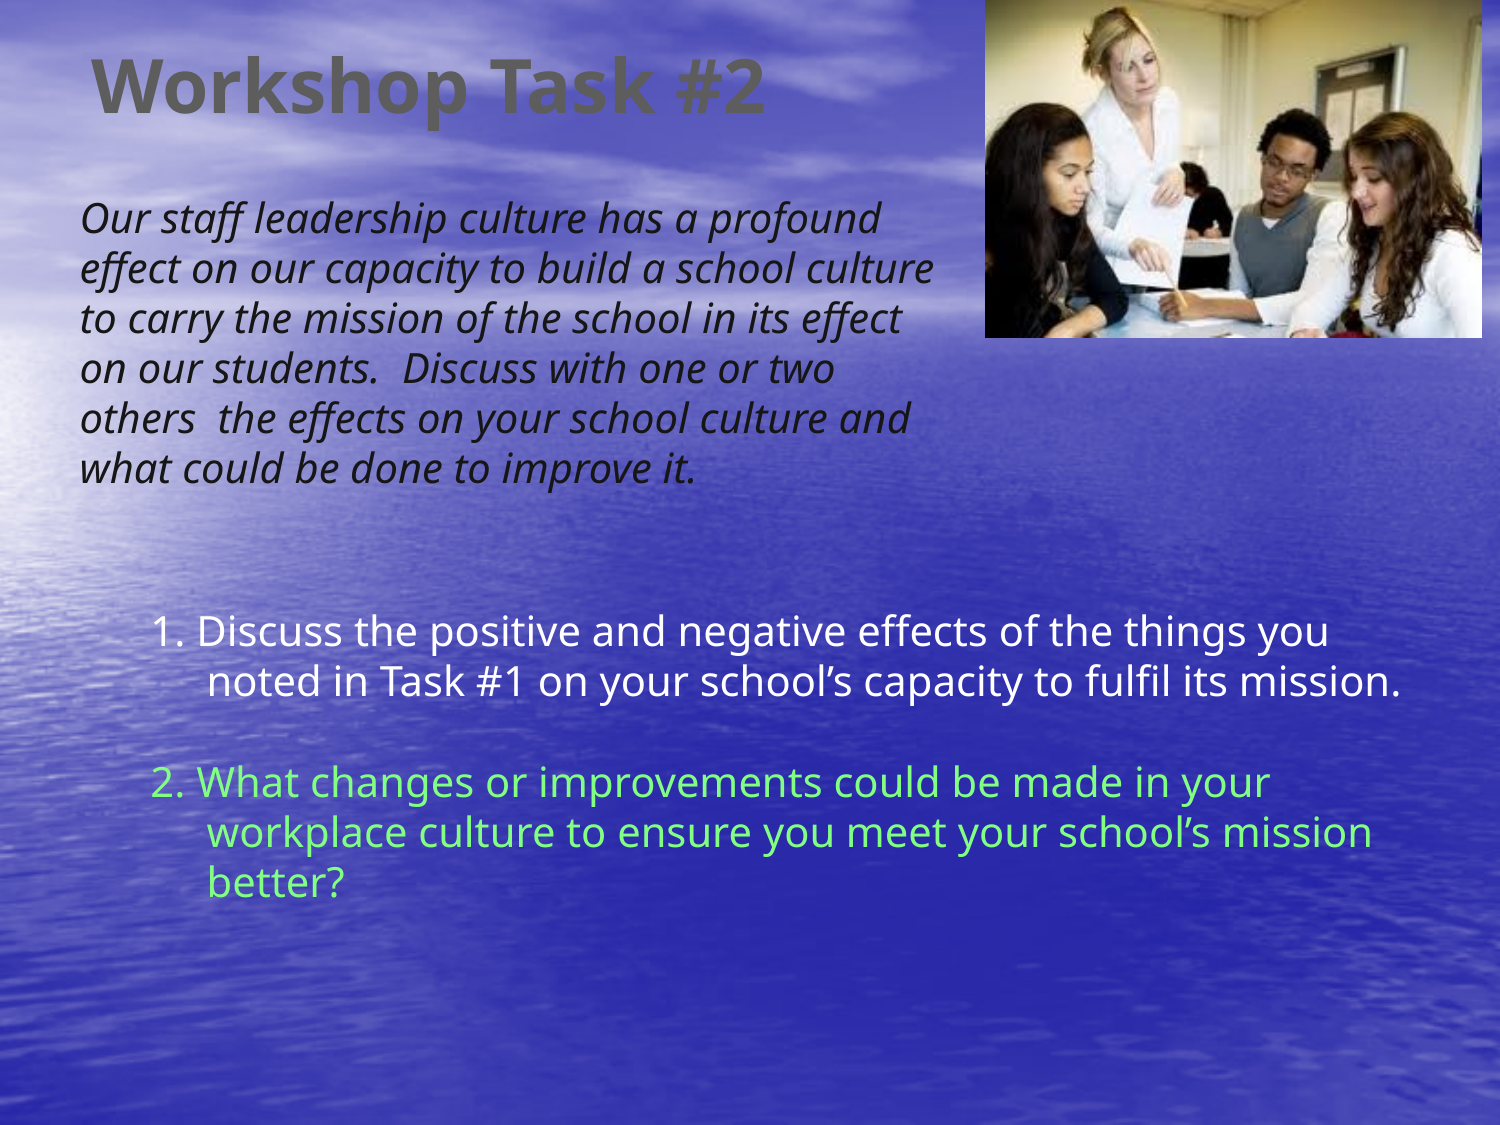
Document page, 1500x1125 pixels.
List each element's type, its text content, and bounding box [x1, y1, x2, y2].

text_box Workshop Task #2 [76, 30, 979, 136]
text_box 1. Discuss the positive and negative effects of the things you noted in Task #1 on your school’s capacity to fulfil its mission. 2. What changes or improvements could be made in your workplace culture to ensure you meet your school’s mission better? [135, 597, 1471, 958]
picture [984, 0, 1483, 339]
text_box Our staff leadership culture has a profound effect on our capacity to build a school culture to carry the mission of the school in its effect on our students. Discuss with one or two others the effects on your school culture and what could be done to improve it. [64, 184, 963, 550]
